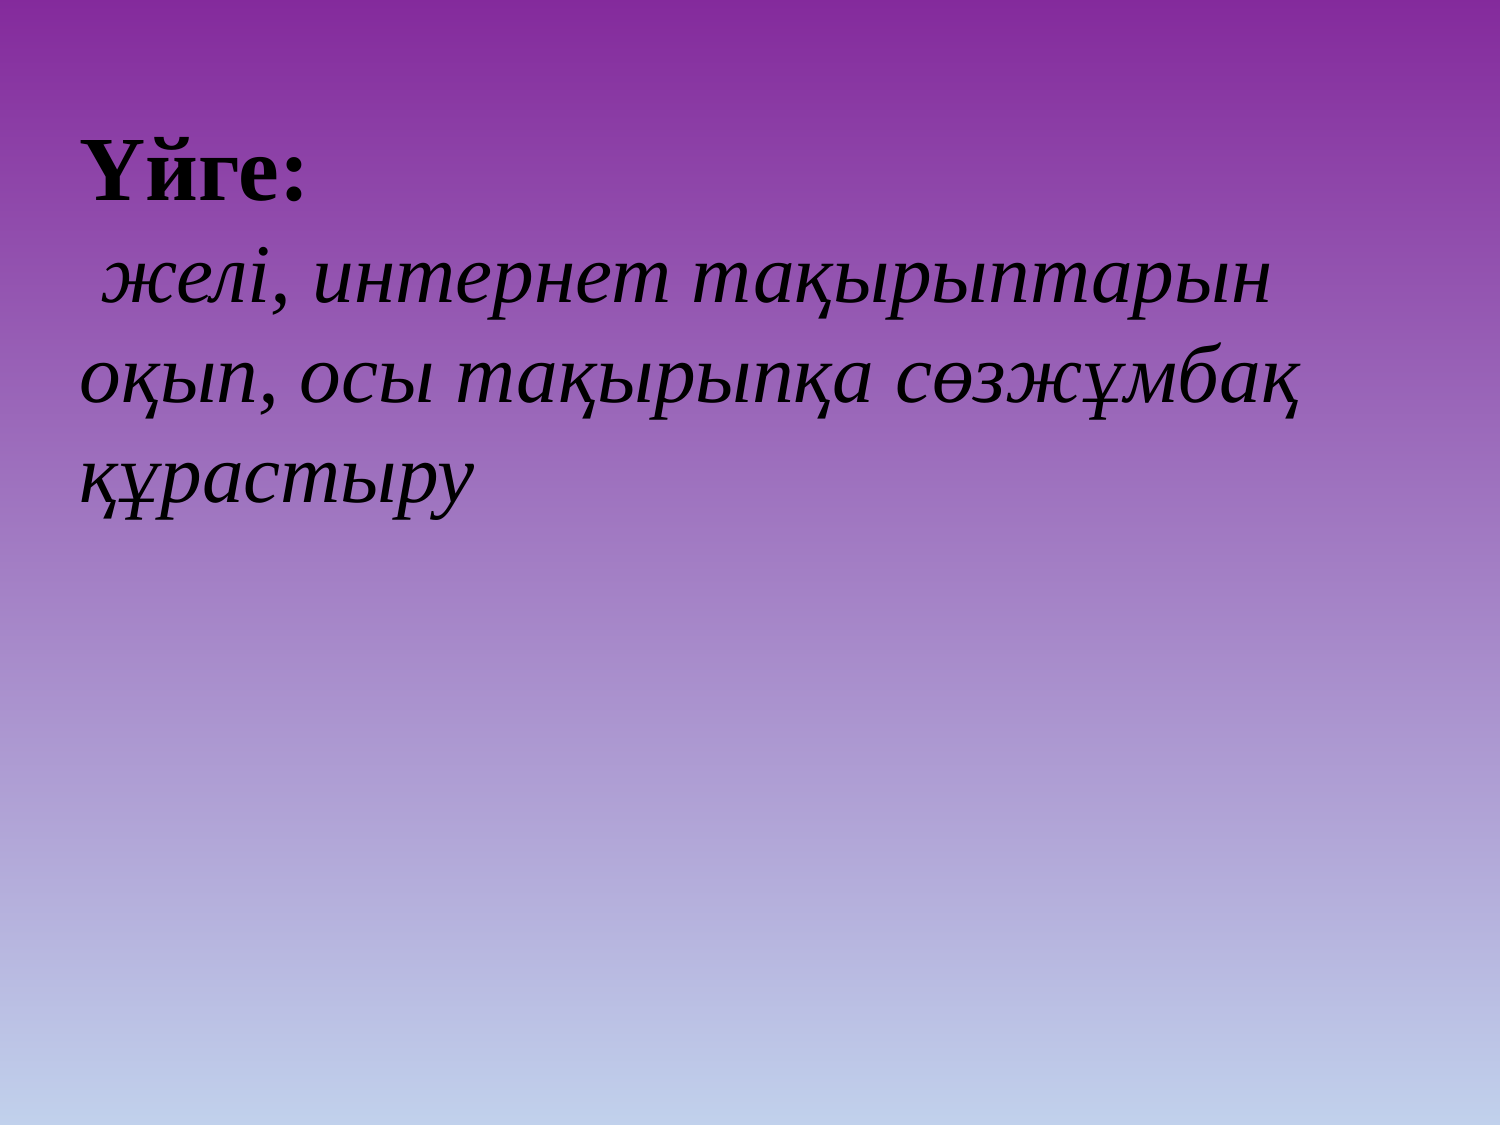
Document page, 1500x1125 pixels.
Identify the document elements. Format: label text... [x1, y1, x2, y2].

text_box Үйге: желі, интернет тақырыптарын оқып, осы тақырыпқа сөзжұмбақ құрастыру [64, 101, 1388, 527]
